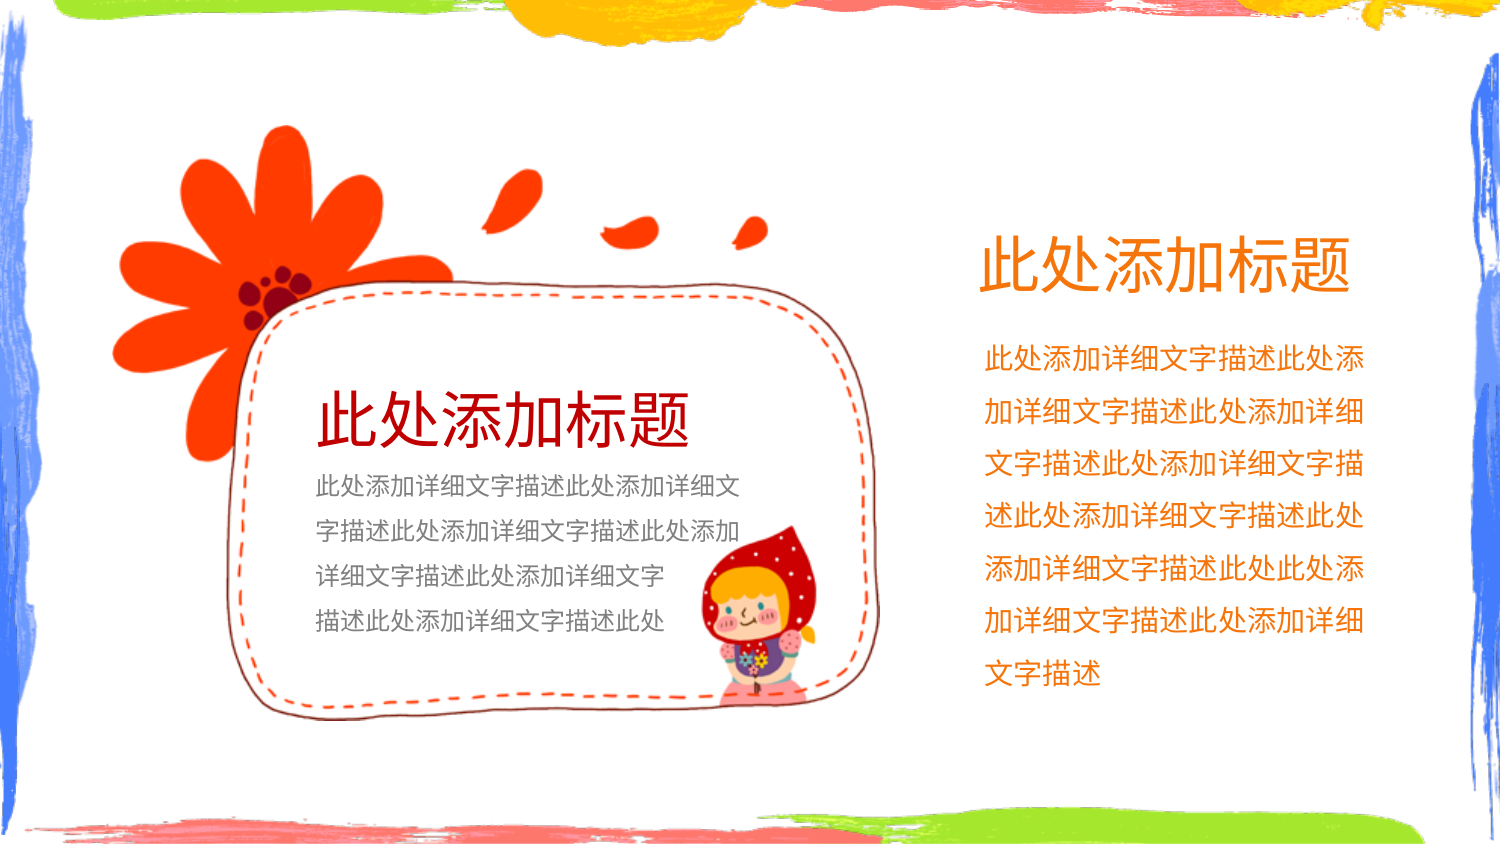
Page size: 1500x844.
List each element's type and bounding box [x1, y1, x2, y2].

picture [25, 817, 910, 843]
picture [0, 4, 43, 835]
picture [1471, 383, 1500, 840]
text_box [111, 125, 881, 722]
picture [45, 0, 1500, 47]
picture [1471, 84, 1500, 382]
picture [1471, 53, 1498, 83]
picture [757, 807, 1436, 843]
text_box [962, 181, 1436, 703]
